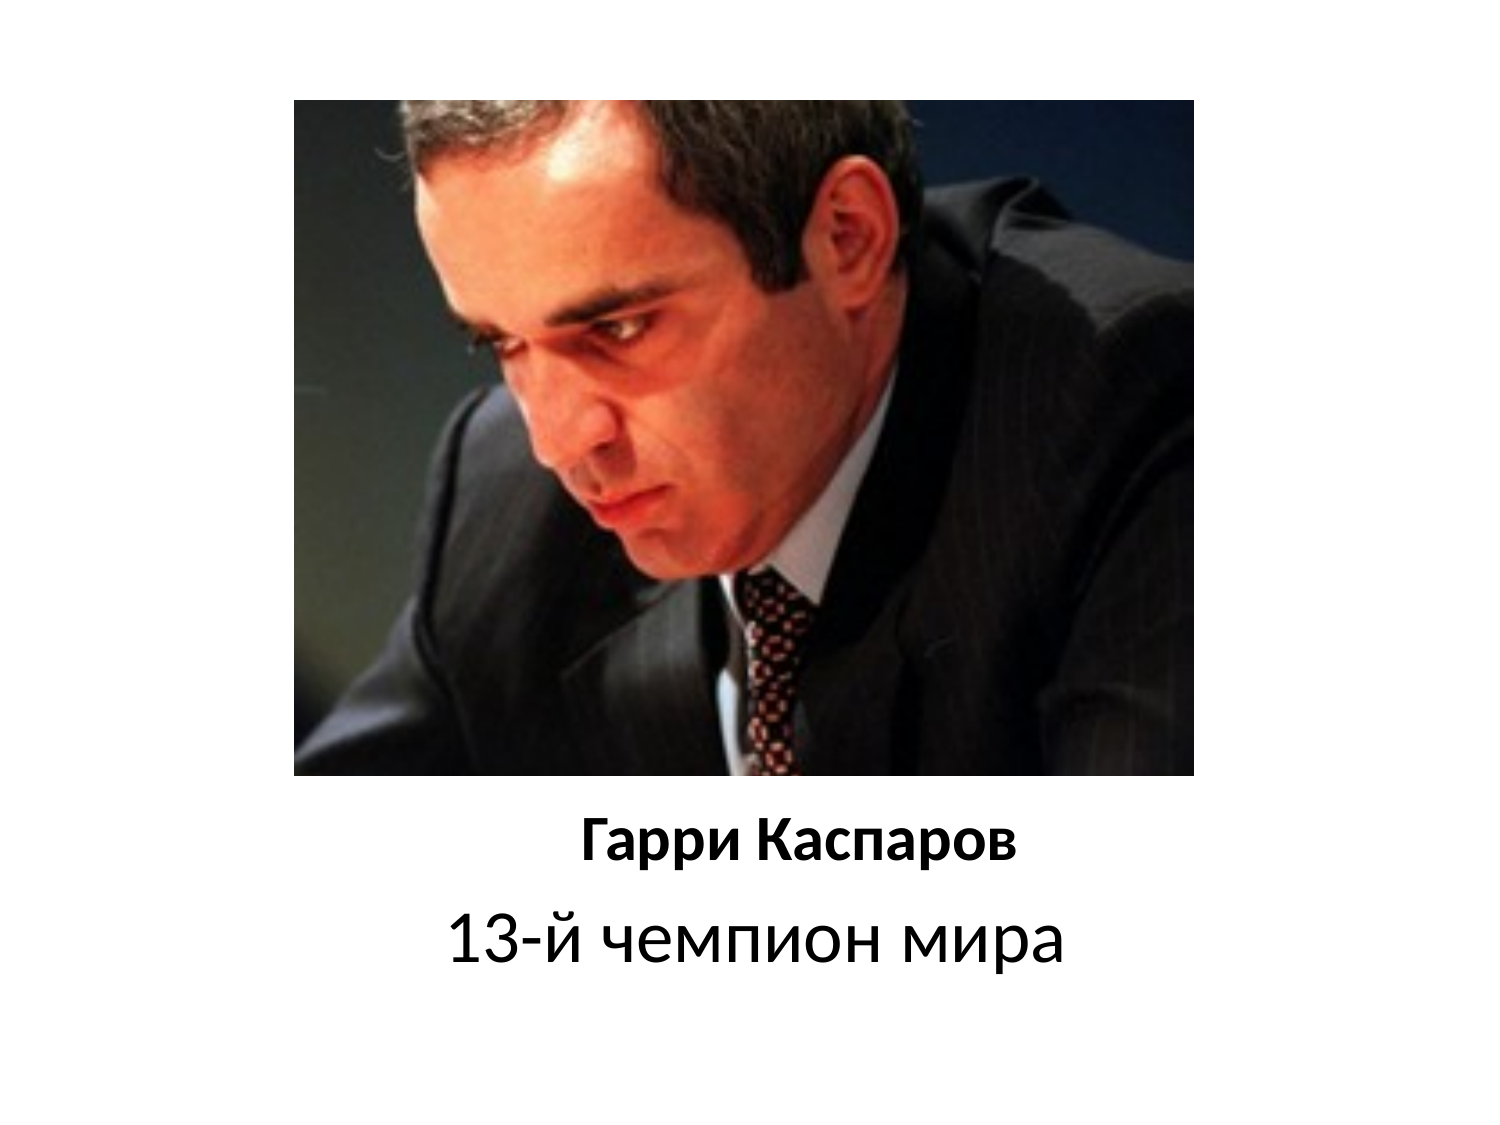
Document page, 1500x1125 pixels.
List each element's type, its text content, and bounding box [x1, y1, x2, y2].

picture [293, 100, 1195, 776]
list 13-й чемпион мира [294, 880, 1194, 1013]
title Гарри Каспаров [294, 787, 1194, 880]
